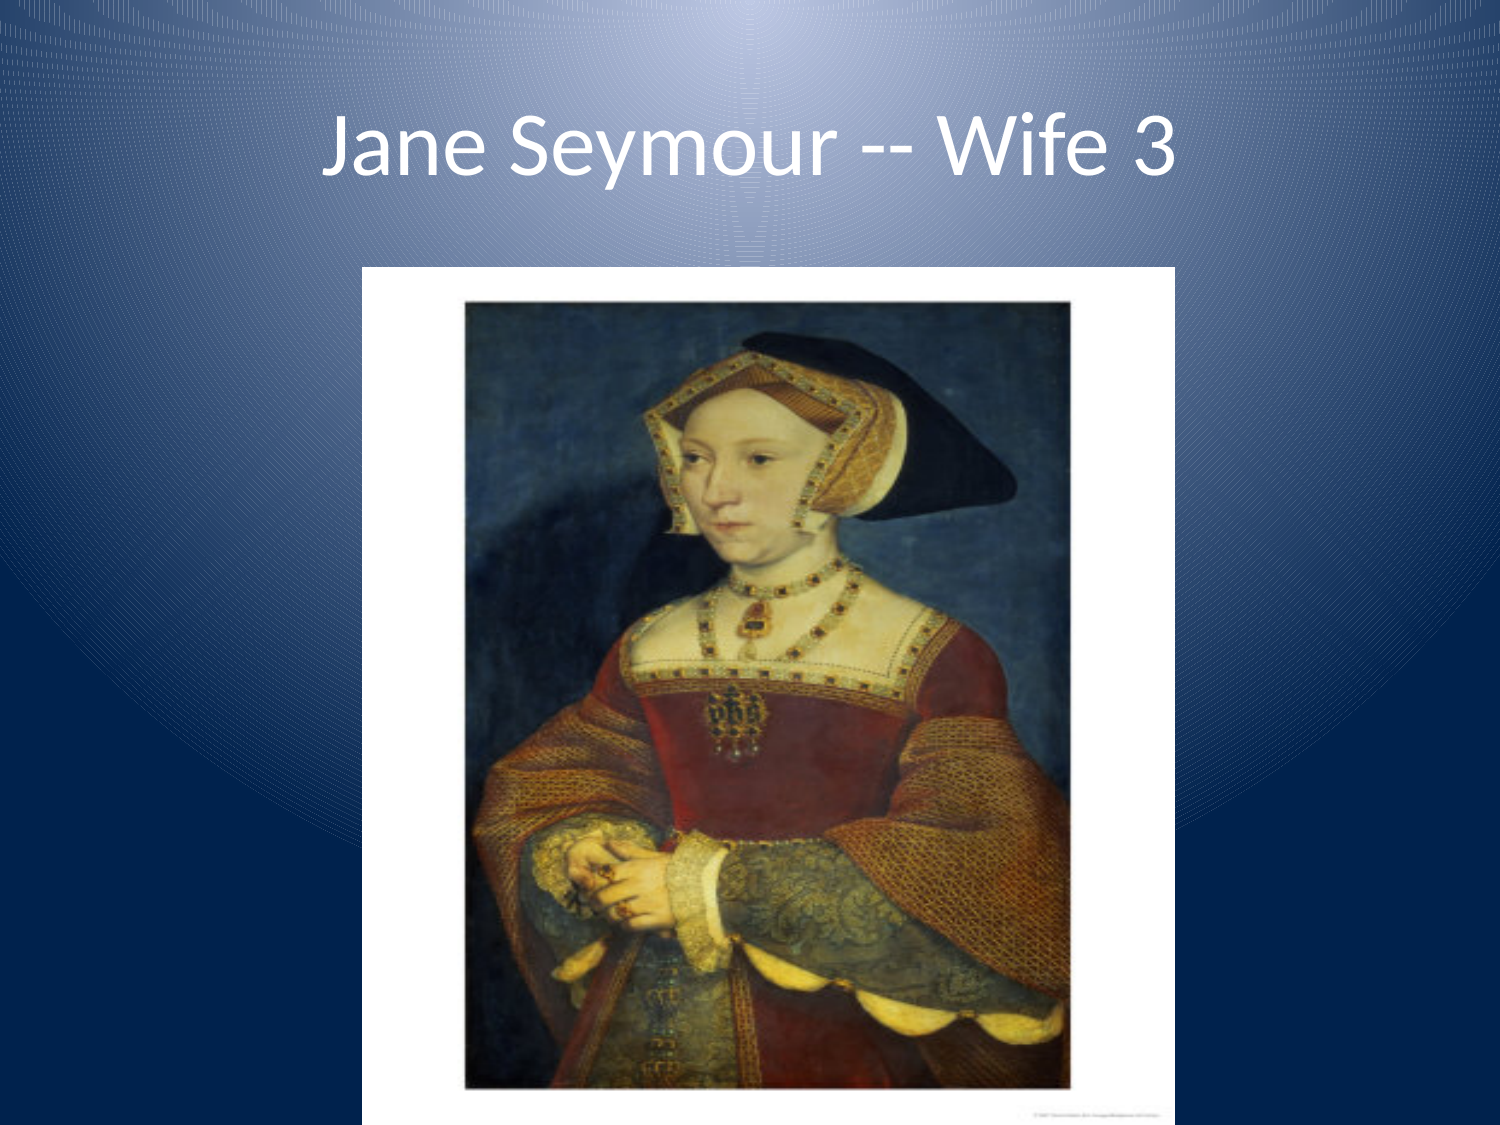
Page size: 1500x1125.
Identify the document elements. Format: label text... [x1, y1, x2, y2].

title Jane Seymour -- Wife 3 [75, 45, 1425, 233]
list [362, 267, 1176, 1125]
